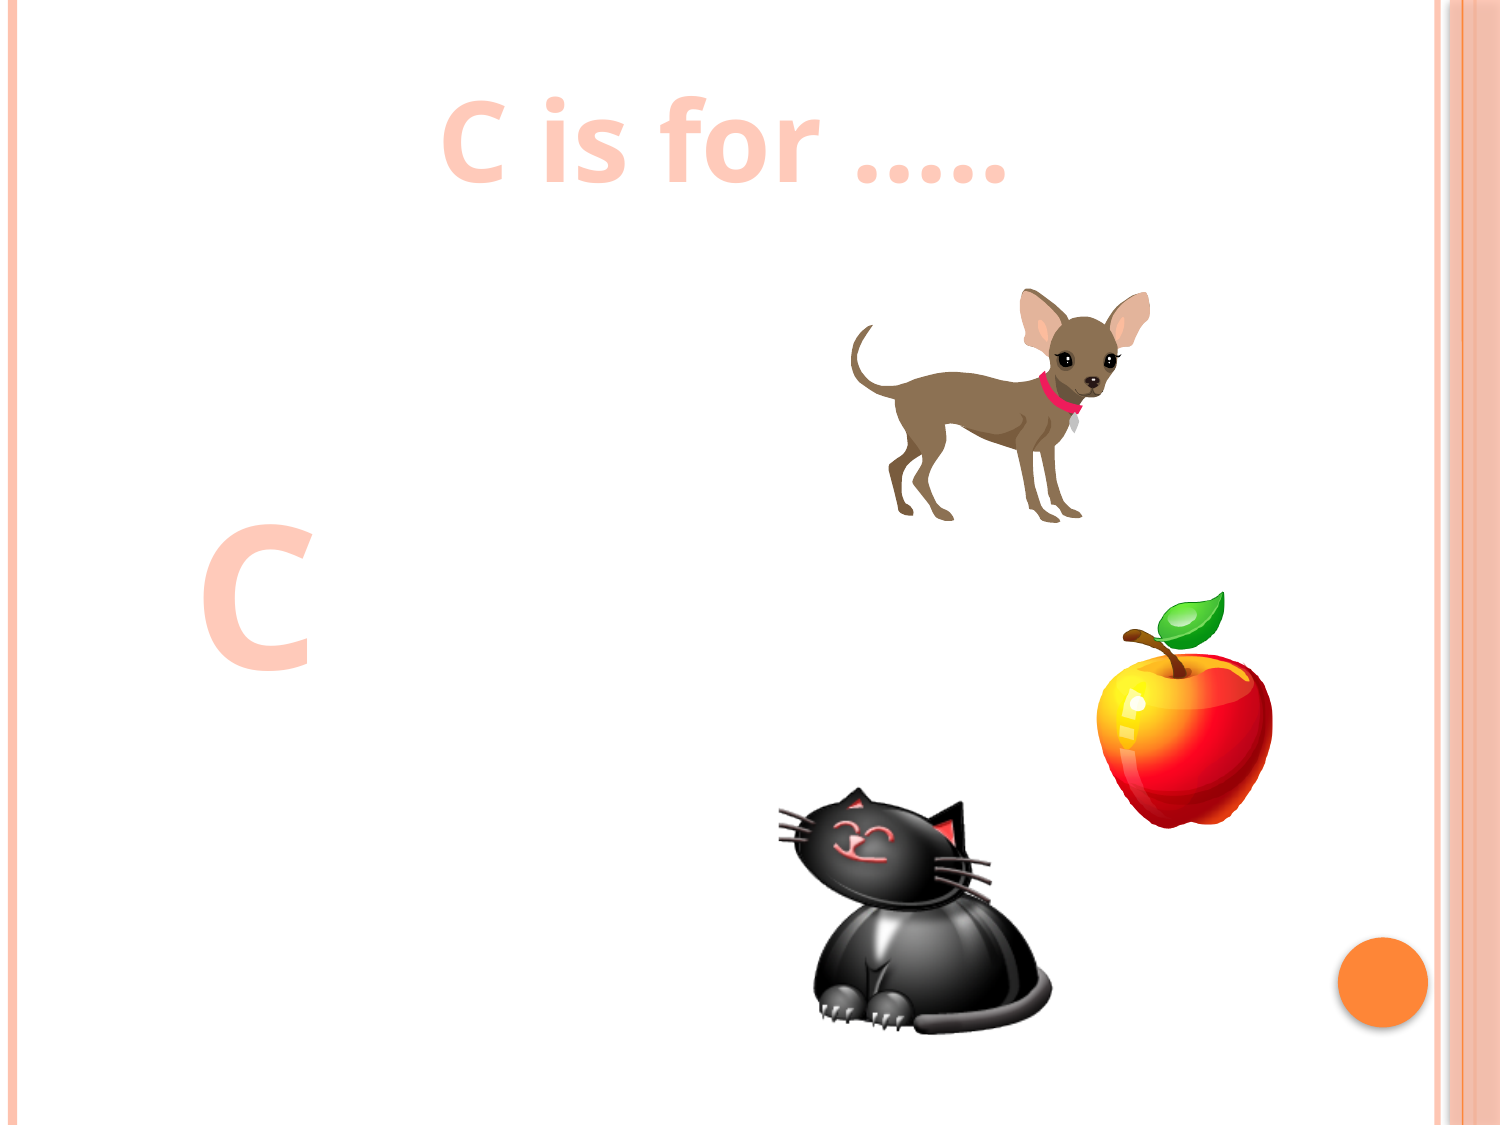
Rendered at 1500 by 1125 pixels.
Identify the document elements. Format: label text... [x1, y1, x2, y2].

text_box C is for ….. [274, 62, 1175, 213]
picture [849, 286, 1152, 525]
picture [774, 774, 1057, 1057]
picture [1061, 586, 1313, 838]
text_box C [149, 462, 363, 718]
